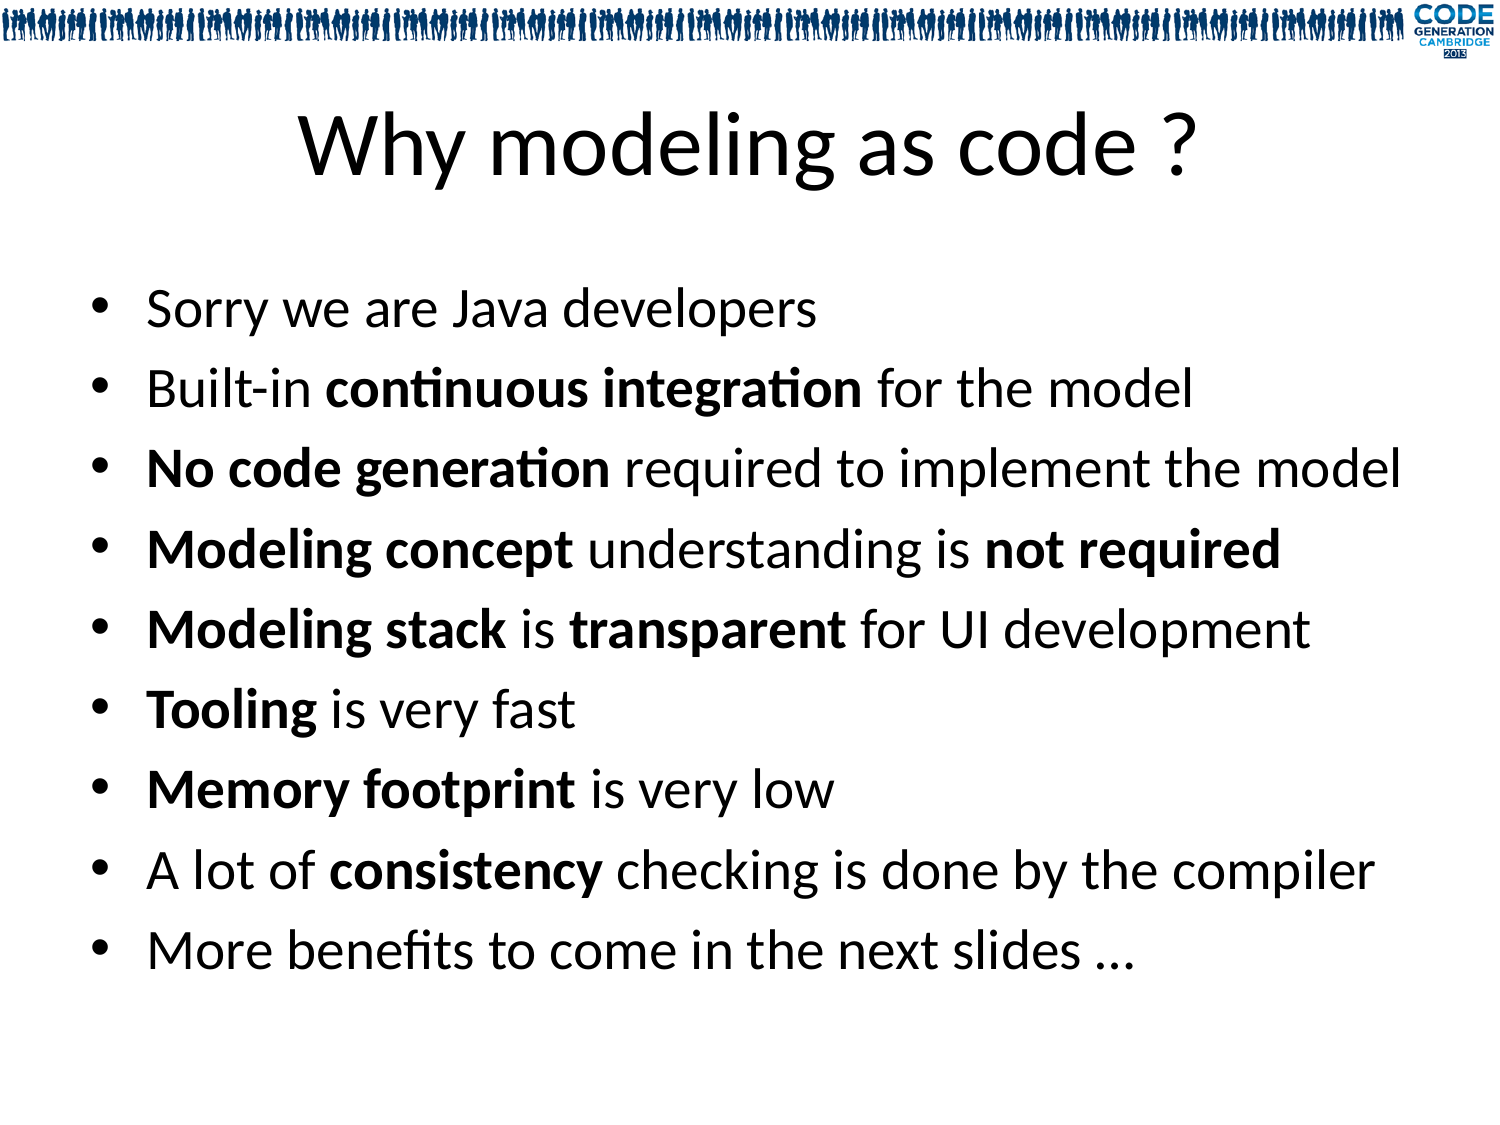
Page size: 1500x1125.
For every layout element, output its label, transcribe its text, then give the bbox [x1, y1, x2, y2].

title Why modeling as code ? [75, 45, 1425, 233]
picture [0, 0, 1500, 75]
list Sorry we are Java developers Built-in continuous integration for the model No code generation required to implement the model Modeling concept understanding is not required Modeling stack is transparent for UI development Tooling is very fast Memory footprint is very low A lot of consistency checking is done by the compiler More benefits to come in the next slides … [75, 262, 1425, 1005]
